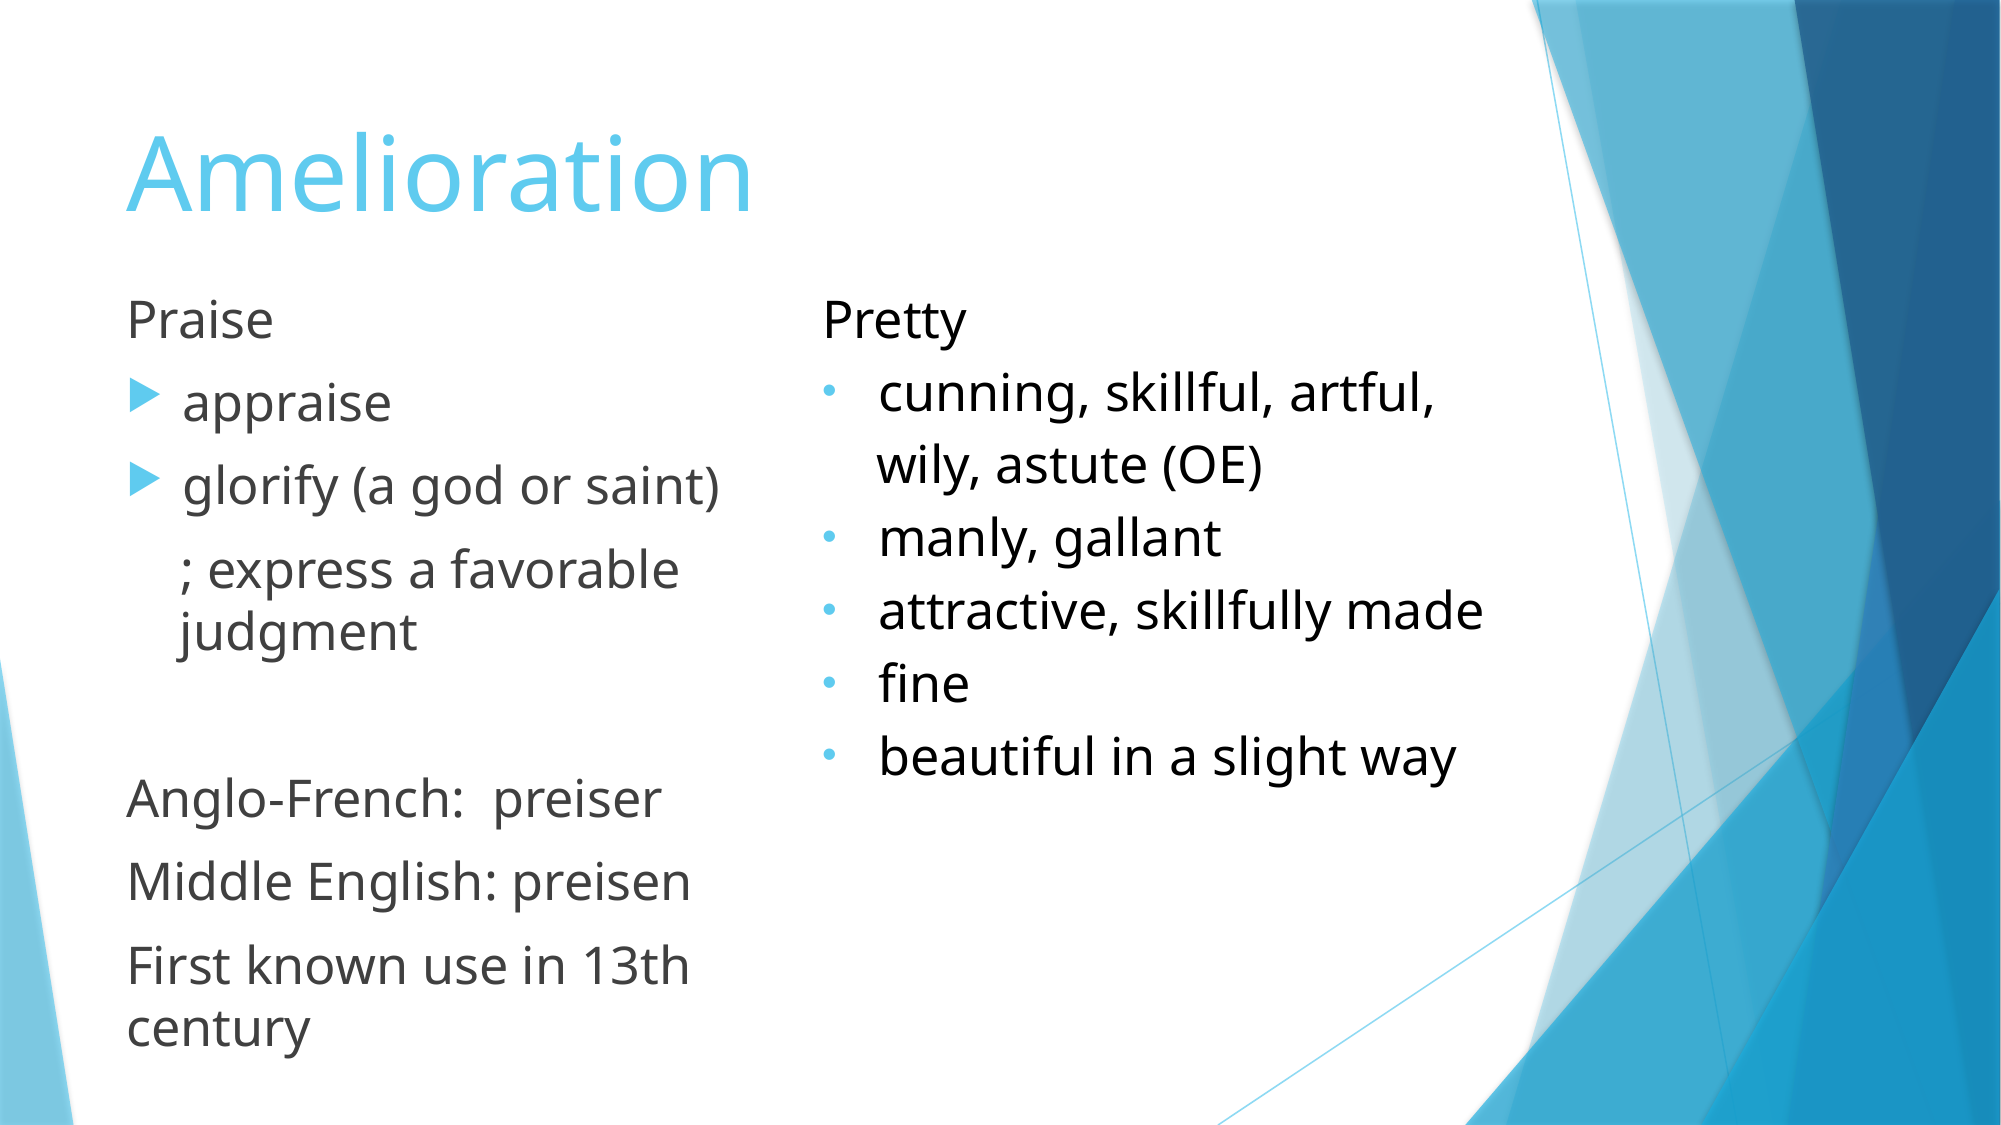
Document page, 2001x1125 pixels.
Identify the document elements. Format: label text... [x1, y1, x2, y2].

list Praise appraise glorify (a god or saint) ; express a favorable judgment Anglo-French: preiser Middle English: preisen First known use in 13th century [111, 278, 807, 991]
list Pretty cunning, skillful, artful, wily, astute (OE) manly, gallant attractive, skillfully made fine beautiful in a slight way [807, 278, 1522, 991]
title Amelioration [111, 99, 1522, 278]
